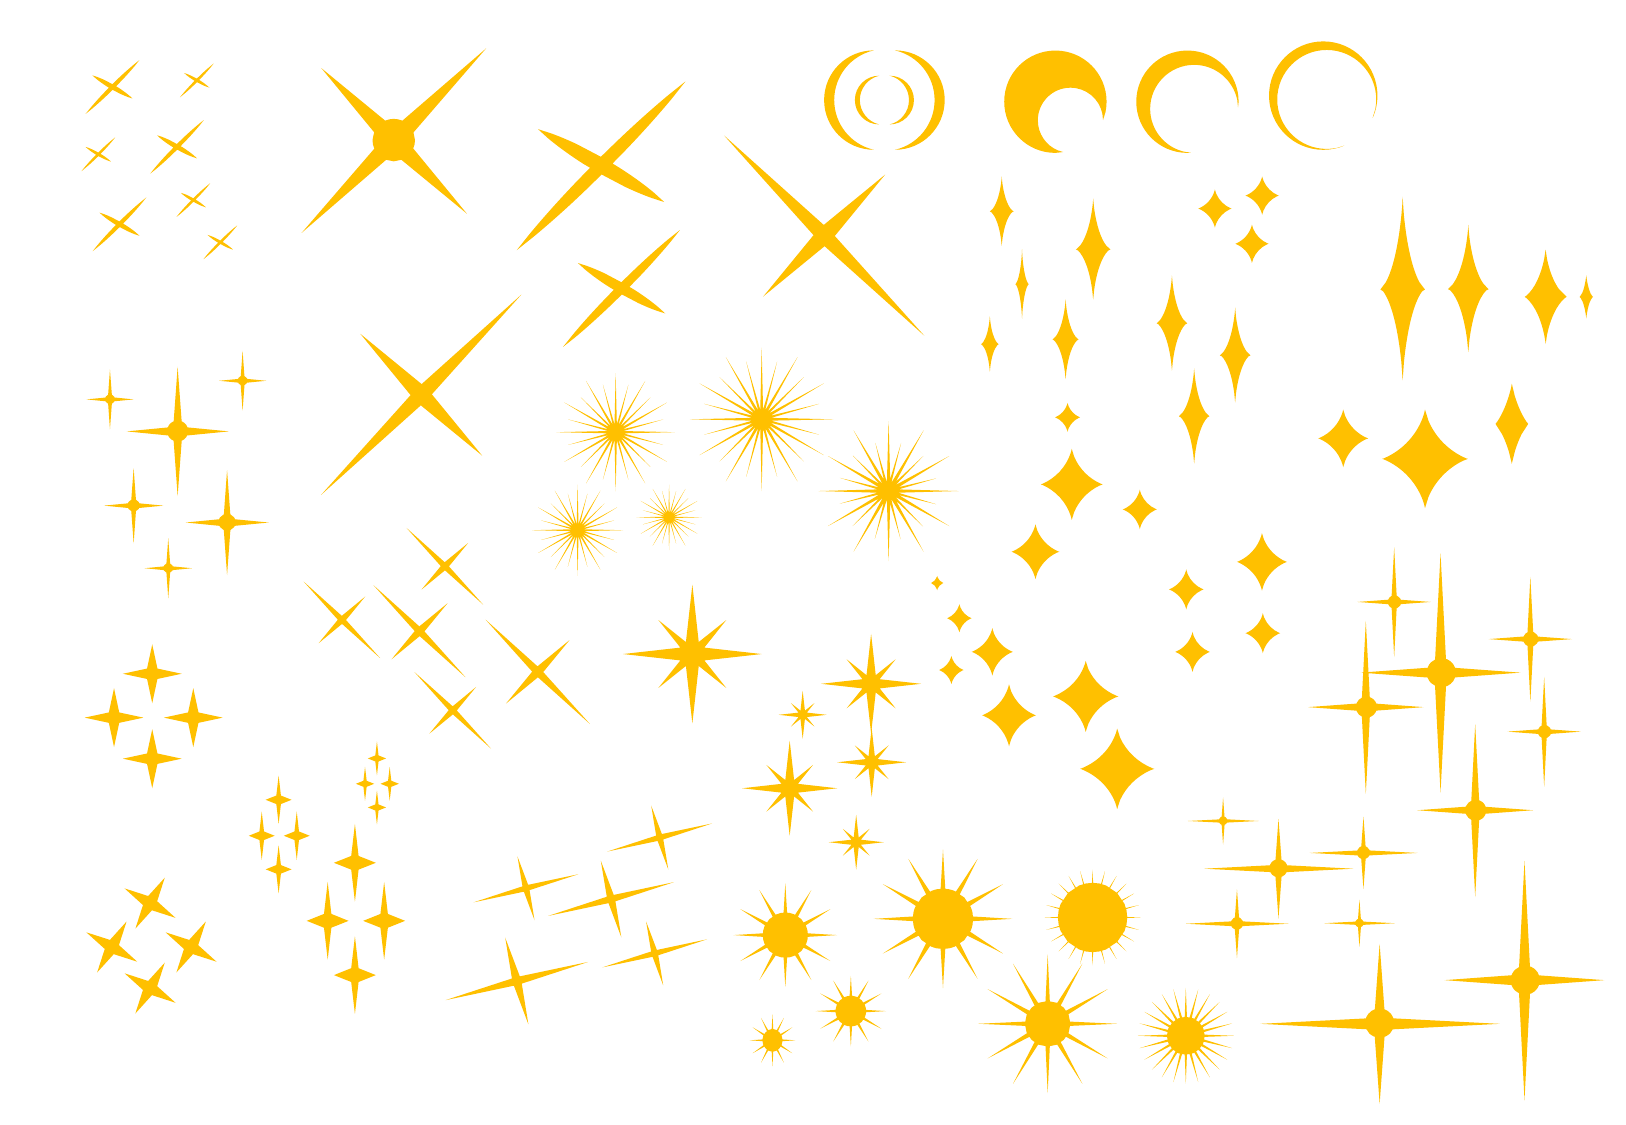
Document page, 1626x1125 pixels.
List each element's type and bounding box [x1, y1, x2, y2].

text_box [1119, 485, 1161, 534]
text_box [815, 975, 887, 1047]
text_box [179, 62, 215, 99]
text_box [103, 467, 164, 544]
text_box [532, 484, 624, 576]
text_box [331, 936, 379, 1015]
text_box [1165, 565, 1207, 614]
text_box [149, 119, 205, 175]
text_box [1446, 224, 1491, 353]
text_box [1378, 196, 1427, 381]
text_box [979, 315, 1001, 373]
text_box [935, 651, 967, 685]
text_box [1050, 299, 1081, 380]
text_box [413, 671, 492, 750]
text_box [303, 881, 352, 960]
text_box [484, 618, 591, 725]
text_box [1417, 723, 1534, 898]
text_box [689, 347, 834, 492]
text_box [123, 961, 177, 1015]
text_box [1444, 860, 1605, 1101]
text_box [84, 688, 144, 748]
text_box [246, 811, 278, 860]
text_box [1241, 612, 1284, 654]
text_box [1187, 797, 1259, 845]
text_box [1218, 307, 1253, 403]
text_box [778, 690, 827, 739]
text_box [1378, 405, 1472, 513]
text_box [1074, 198, 1113, 300]
text_box [821, 633, 922, 797]
text_box [749, 1014, 796, 1067]
text_box [262, 775, 295, 824]
text_box [1242, 172, 1282, 219]
text_box [1049, 657, 1123, 736]
text_box [320, 293, 523, 496]
text_box [1008, 520, 1063, 580]
text_box [365, 741, 389, 776]
text_box [445, 937, 589, 1025]
text_box [622, 584, 762, 724]
text_box [607, 805, 713, 870]
text_box [1268, 40, 1379, 151]
text_box [1324, 899, 1395, 947]
text_box [1260, 943, 1500, 1104]
text_box [515, 80, 687, 251]
text_box [1507, 676, 1581, 787]
text_box [360, 881, 408, 960]
text_box [1051, 398, 1084, 433]
text_box [547, 860, 675, 938]
text_box [302, 580, 381, 659]
text_box [202, 224, 239, 261]
text_box [365, 790, 389, 825]
text_box [122, 644, 182, 704]
text_box [1204, 818, 1354, 919]
text_box [1135, 49, 1240, 154]
text_box [853, 74, 880, 126]
text_box [405, 527, 484, 606]
text_box [889, 74, 915, 126]
text_box [556, 373, 675, 492]
text_box [218, 350, 267, 411]
text_box [86, 369, 134, 430]
text_box [80, 136, 116, 172]
text_box [126, 366, 229, 497]
text_box [562, 229, 681, 348]
text_box [122, 729, 182, 789]
text_box [300, 47, 487, 234]
text_box [1185, 889, 1289, 959]
text_box [91, 196, 148, 252]
text_box [1076, 724, 1158, 813]
text_box [372, 584, 467, 679]
text_box [1314, 405, 1372, 472]
text_box [1194, 189, 1235, 229]
text_box [1488, 576, 1573, 702]
text_box [1522, 249, 1569, 345]
text_box [742, 740, 838, 836]
text_box [978, 954, 1118, 1094]
text_box [988, 176, 1016, 247]
text_box [1003, 49, 1108, 154]
text_box [185, 469, 269, 576]
text_box [602, 921, 708, 986]
text_box [1037, 444, 1106, 524]
text_box [1154, 275, 1190, 371]
text_box [1014, 249, 1031, 319]
text_box [164, 920, 218, 974]
text_box [1177, 368, 1212, 464]
text_box [943, 603, 975, 637]
text_box [928, 572, 947, 594]
text_box [723, 134, 926, 337]
text_box [353, 766, 402, 801]
text_box [280, 811, 313, 860]
text_box [123, 877, 177, 930]
text_box [1044, 869, 1141, 966]
text_box [1231, 220, 1272, 267]
text_box [818, 421, 959, 562]
text_box [175, 182, 212, 218]
text_box [473, 855, 579, 921]
text_box [894, 49, 946, 151]
text_box [262, 845, 295, 894]
text_box [163, 688, 223, 748]
text_box [85, 920, 138, 974]
text_box [144, 538, 193, 599]
text_box [823, 49, 875, 151]
text_box [1171, 628, 1213, 676]
text_box [1494, 383, 1530, 465]
text_box [84, 59, 141, 115]
text_box [1233, 529, 1291, 595]
text_box [1307, 553, 1521, 794]
text_box [331, 823, 379, 902]
text_box [733, 883, 838, 988]
text_box [1578, 275, 1595, 319]
text_box [1357, 547, 1431, 658]
text_box [828, 814, 884, 870]
text_box [1309, 816, 1418, 890]
text_box [636, 484, 702, 551]
text_box [968, 624, 1016, 680]
text_box [873, 849, 1013, 989]
text_box [978, 680, 1040, 751]
text_box [1137, 987, 1234, 1084]
